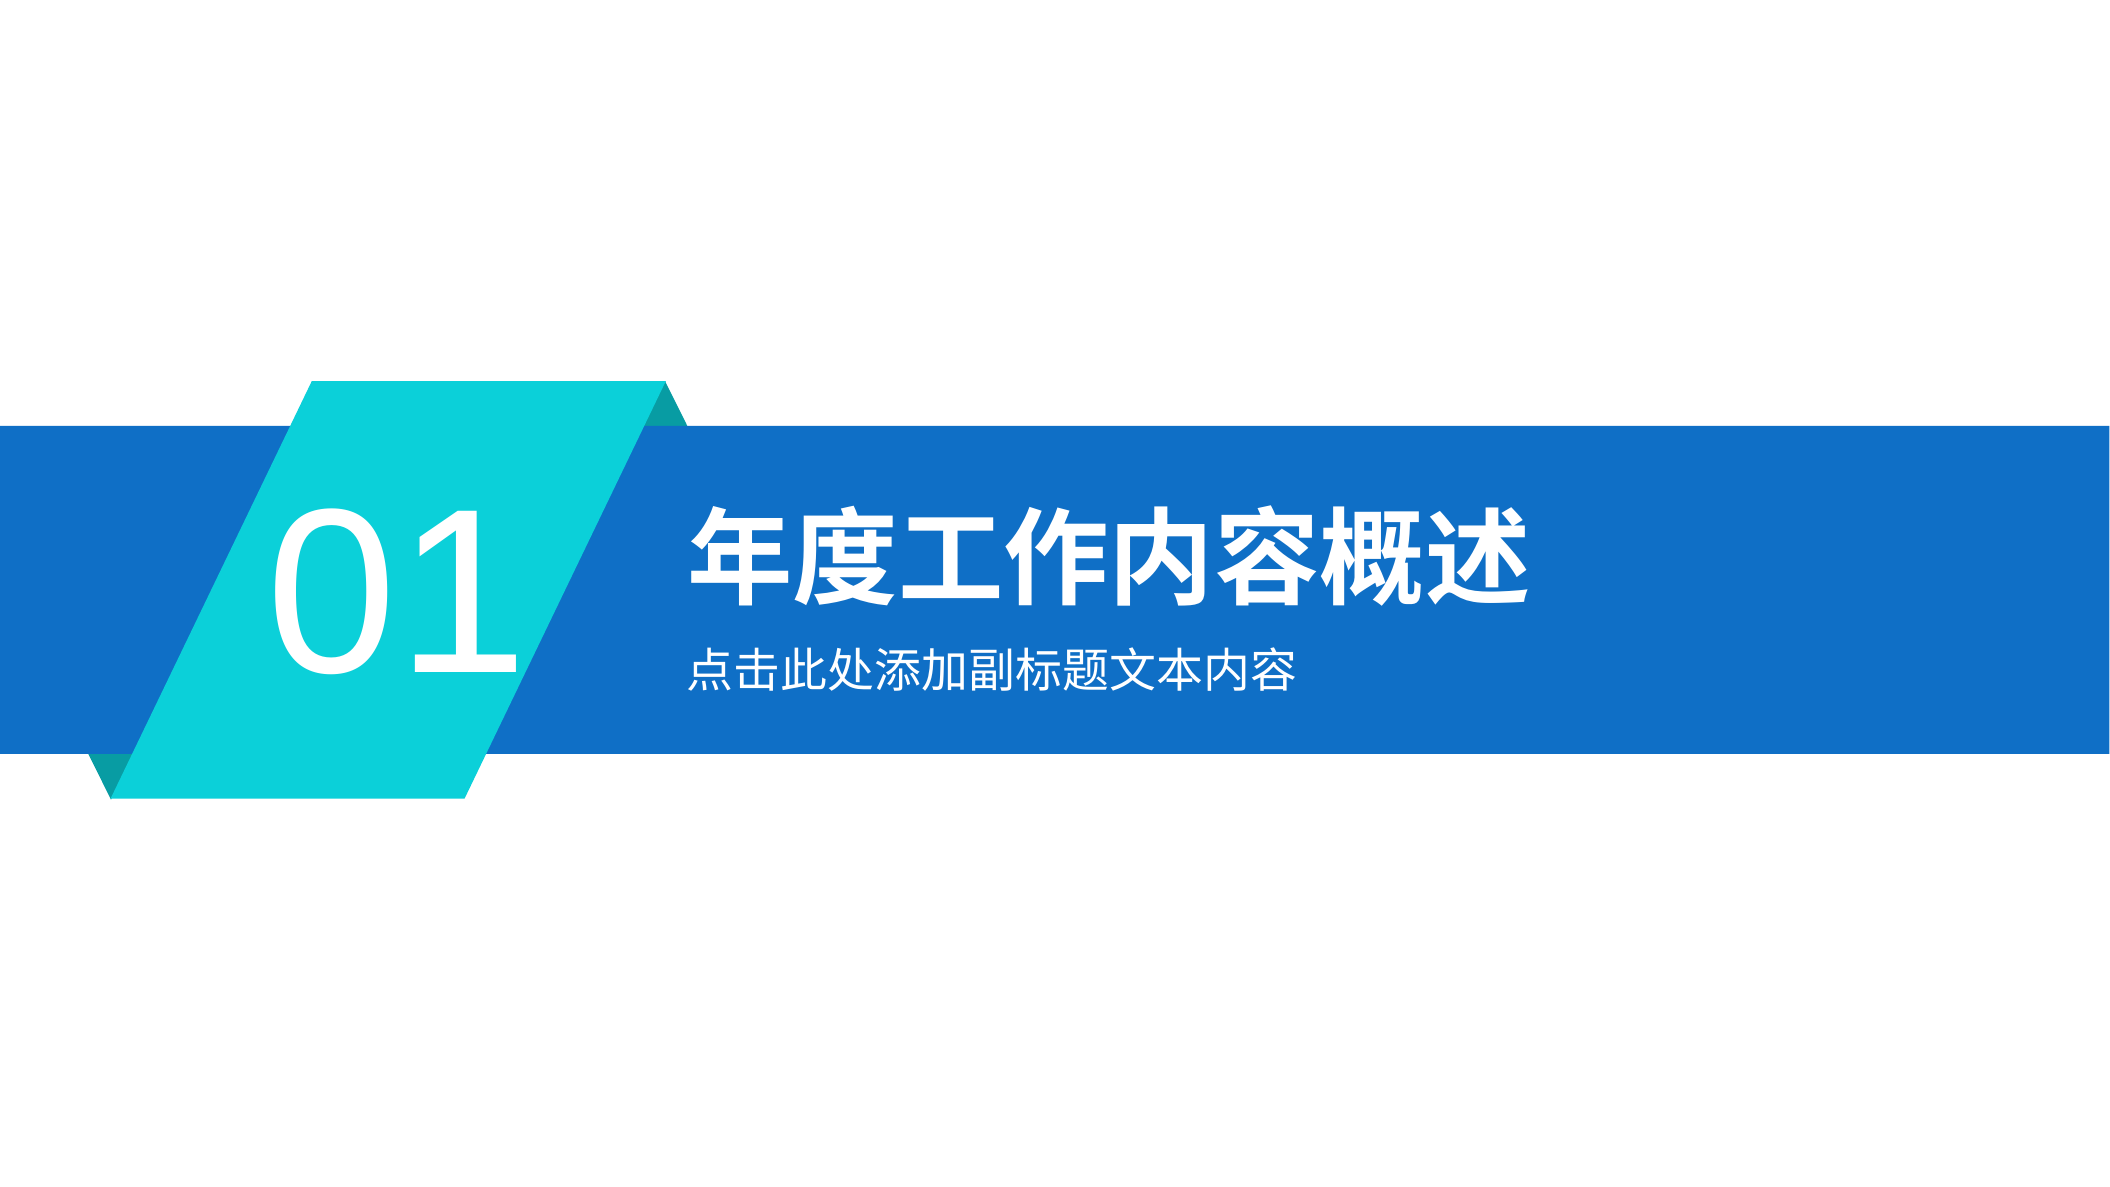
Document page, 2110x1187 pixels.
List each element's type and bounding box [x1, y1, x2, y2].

text_box [0, 380, 2110, 800]
